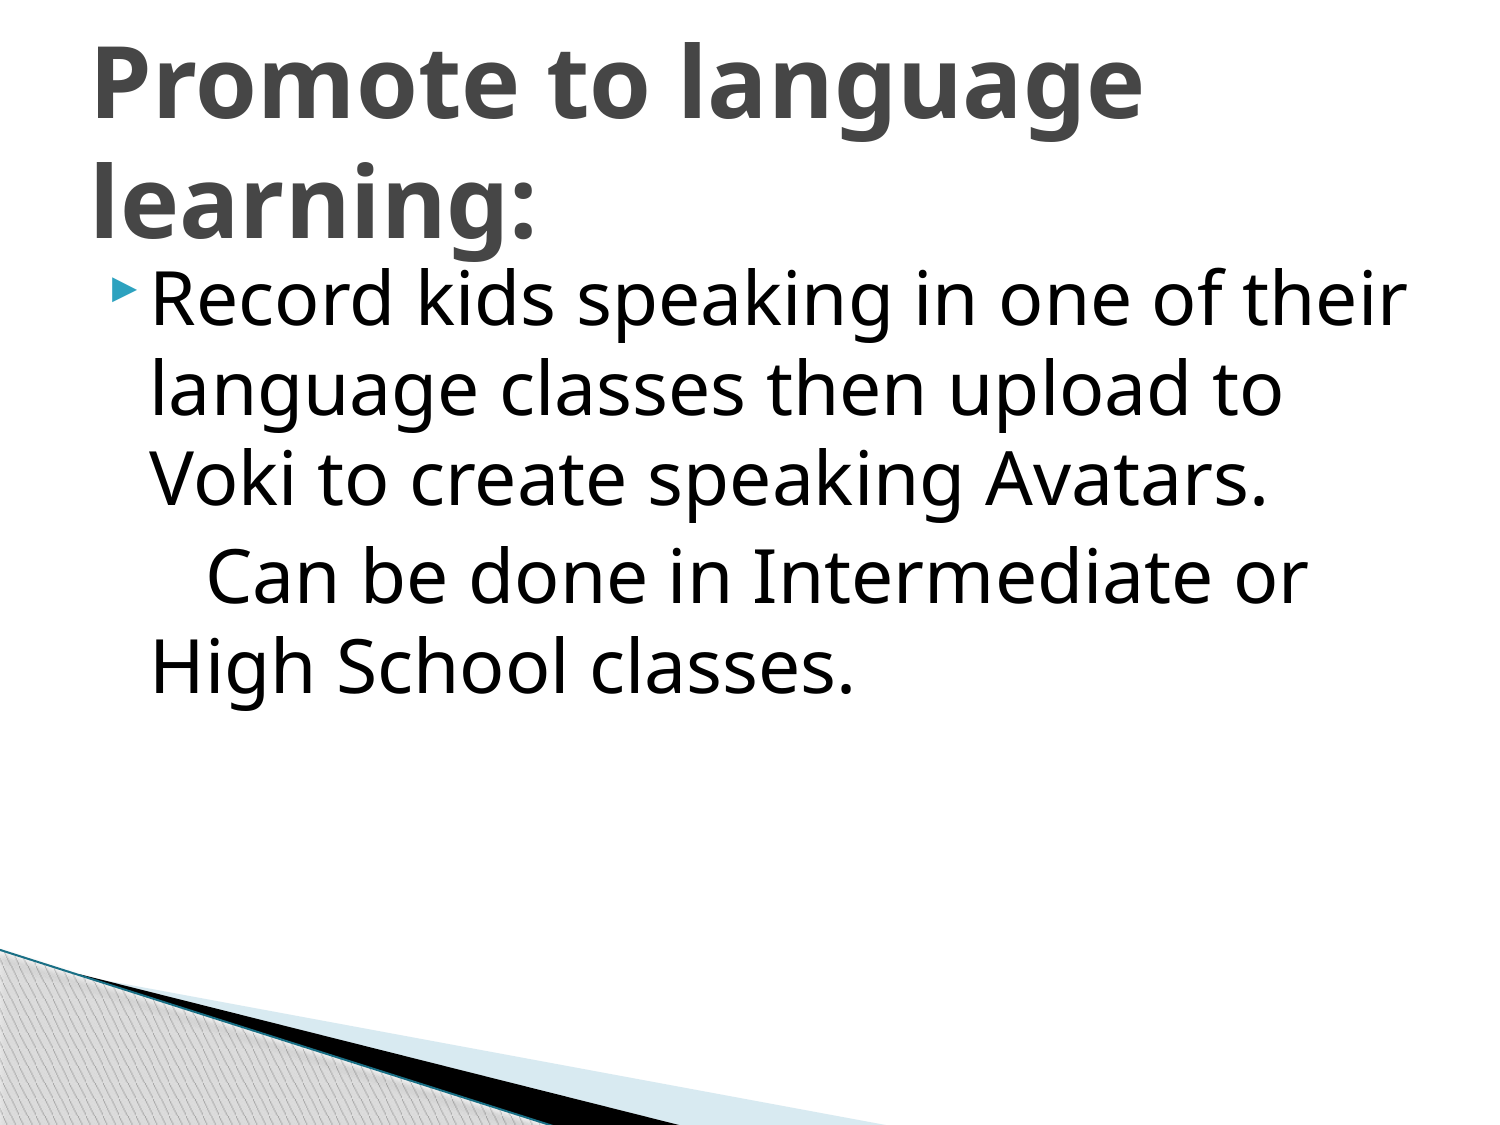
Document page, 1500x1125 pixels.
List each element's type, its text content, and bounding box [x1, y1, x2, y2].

title Promote to language learning: [75, 45, 1425, 233]
list Record kids speaking in one of their language classes then upload to Voki to create speaking Avatars. Can be done in Intermediate or High School classes. [74, 242, 1426, 986]
